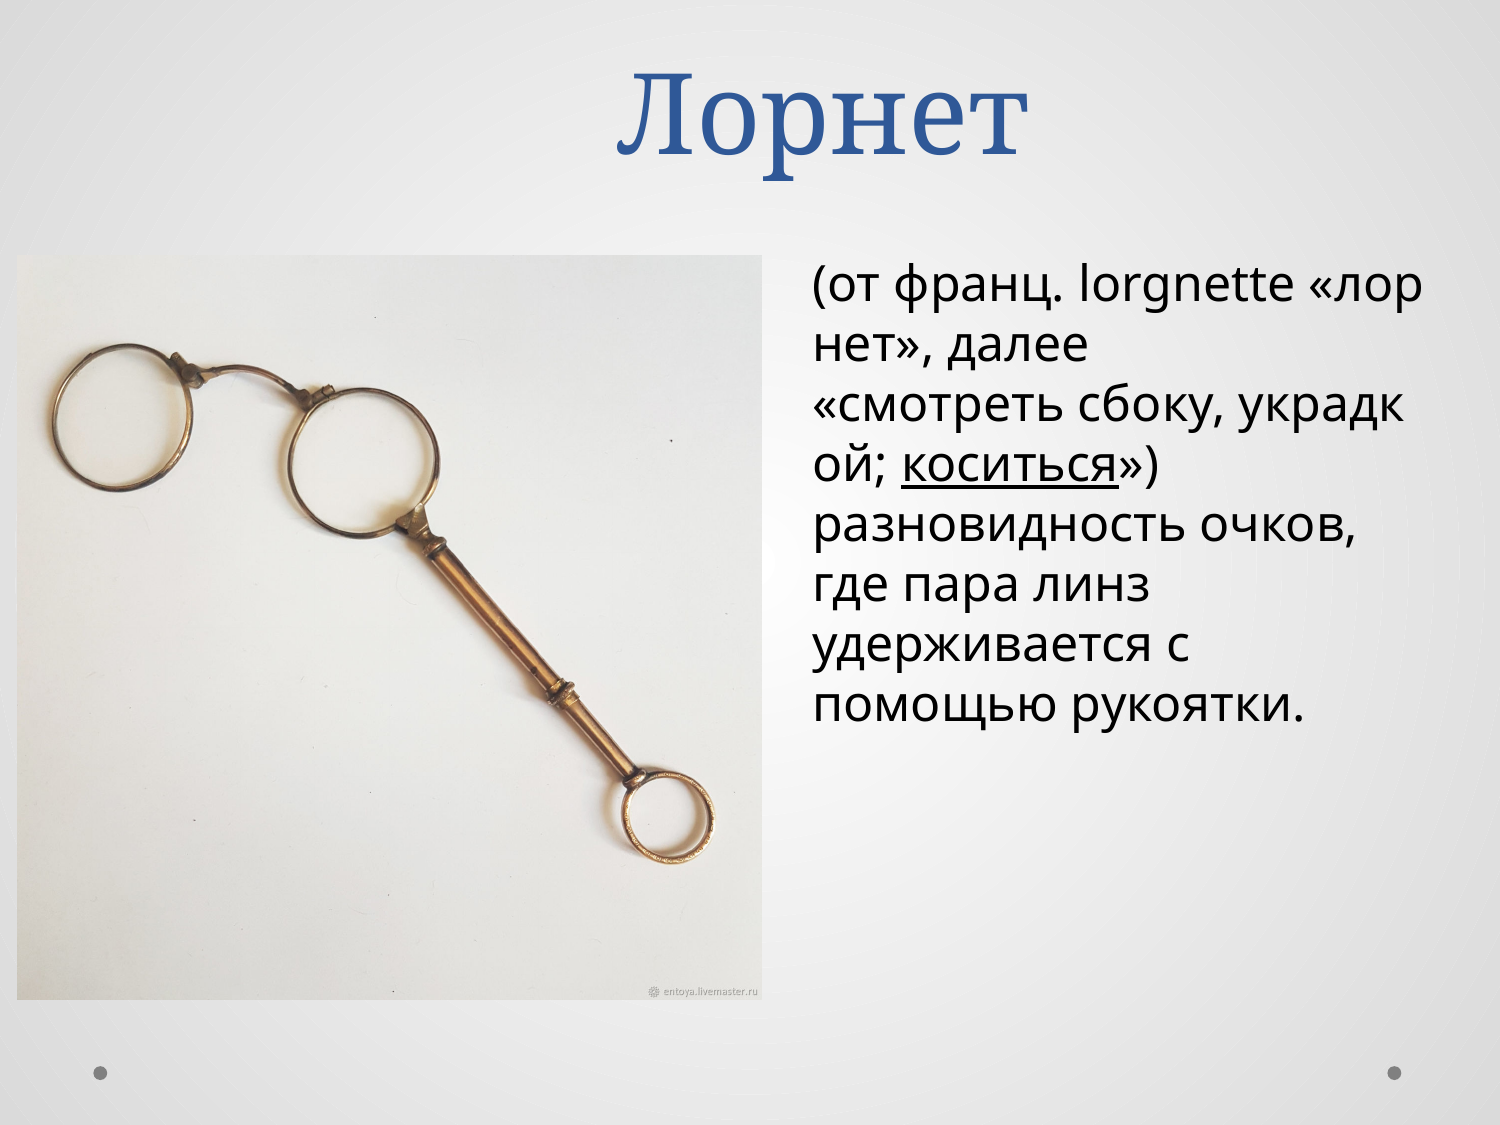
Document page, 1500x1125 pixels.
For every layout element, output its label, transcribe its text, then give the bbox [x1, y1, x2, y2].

title Лорнет [149, 0, 1499, 185]
picture [17, 255, 763, 1000]
list (от франц. lorgnette «лорнет», далее «смотреть сбоку, украдкой; коситься») разновидность очков, где пара линз удерживается с помощью рукоятки. [797, 243, 1441, 986]
